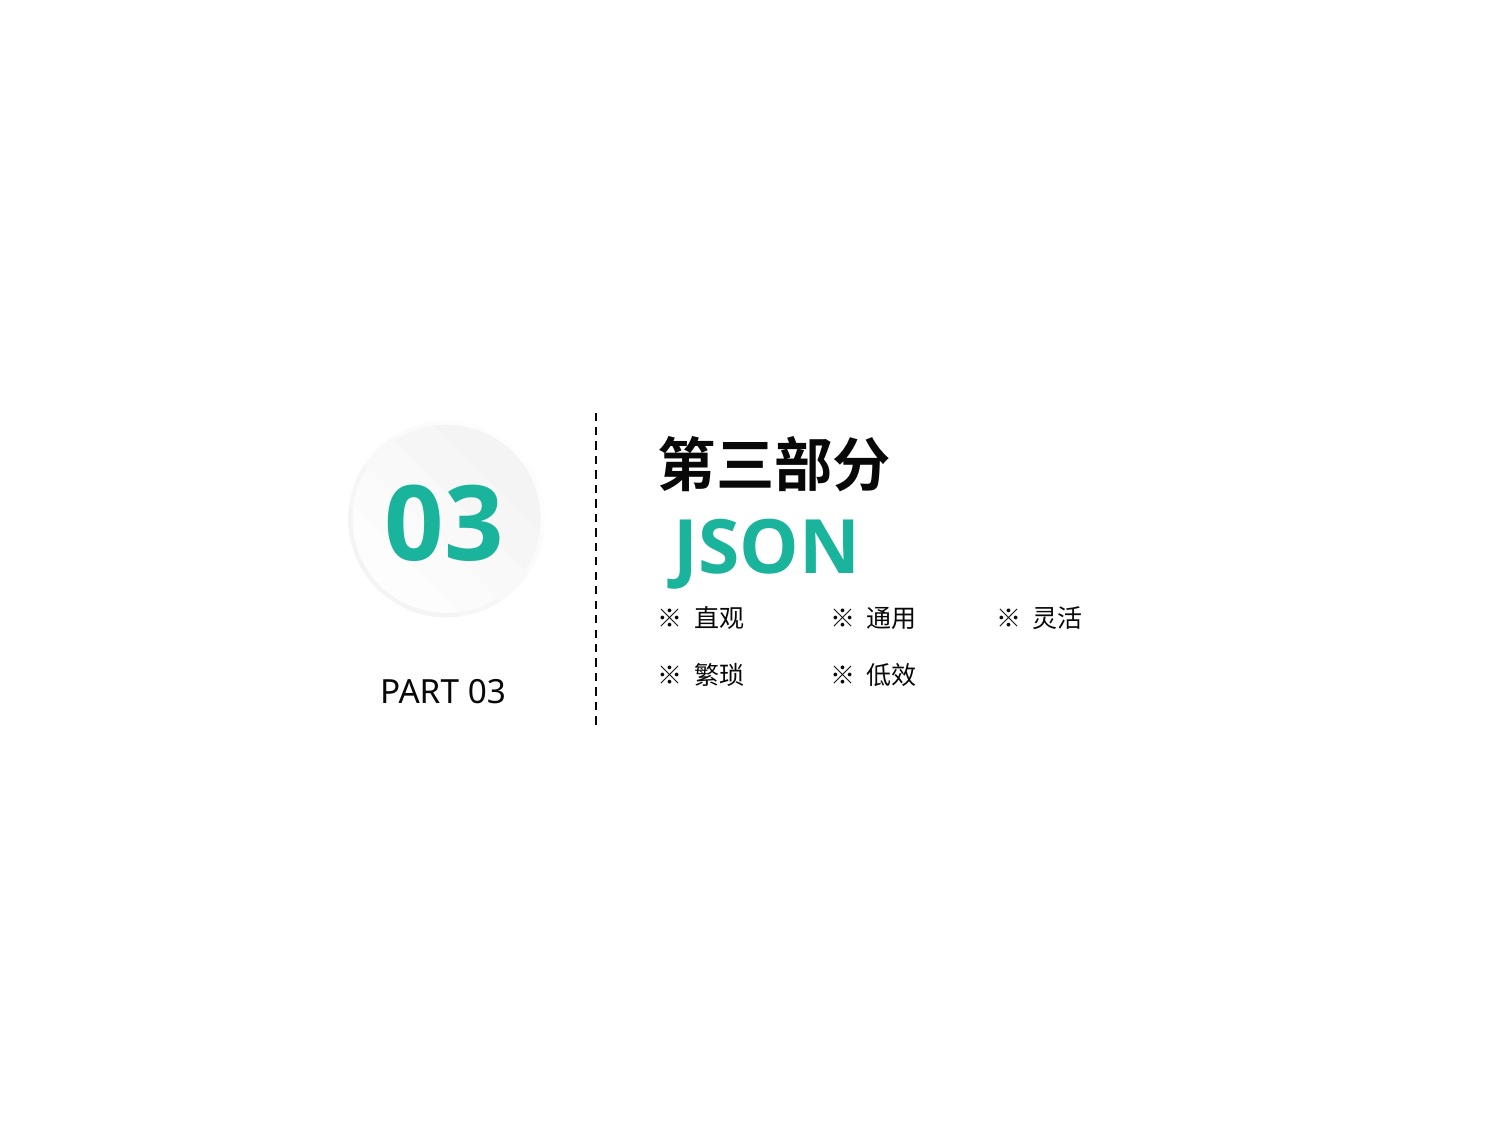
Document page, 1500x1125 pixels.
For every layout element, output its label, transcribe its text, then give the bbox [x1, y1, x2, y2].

text_box PART 03 [380, 670, 529, 711]
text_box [348, 420, 545, 618]
text_box ※ 直观 [647, 597, 817, 638]
text_box ※ 低效 [820, 654, 982, 695]
text_box ※ 繁琐 [647, 654, 810, 695]
text_box ※ 通用 [820, 597, 982, 638]
text_box ※ 灵活 [986, 597, 1155, 638]
text_box 第三部分 JSON [629, 420, 906, 596]
